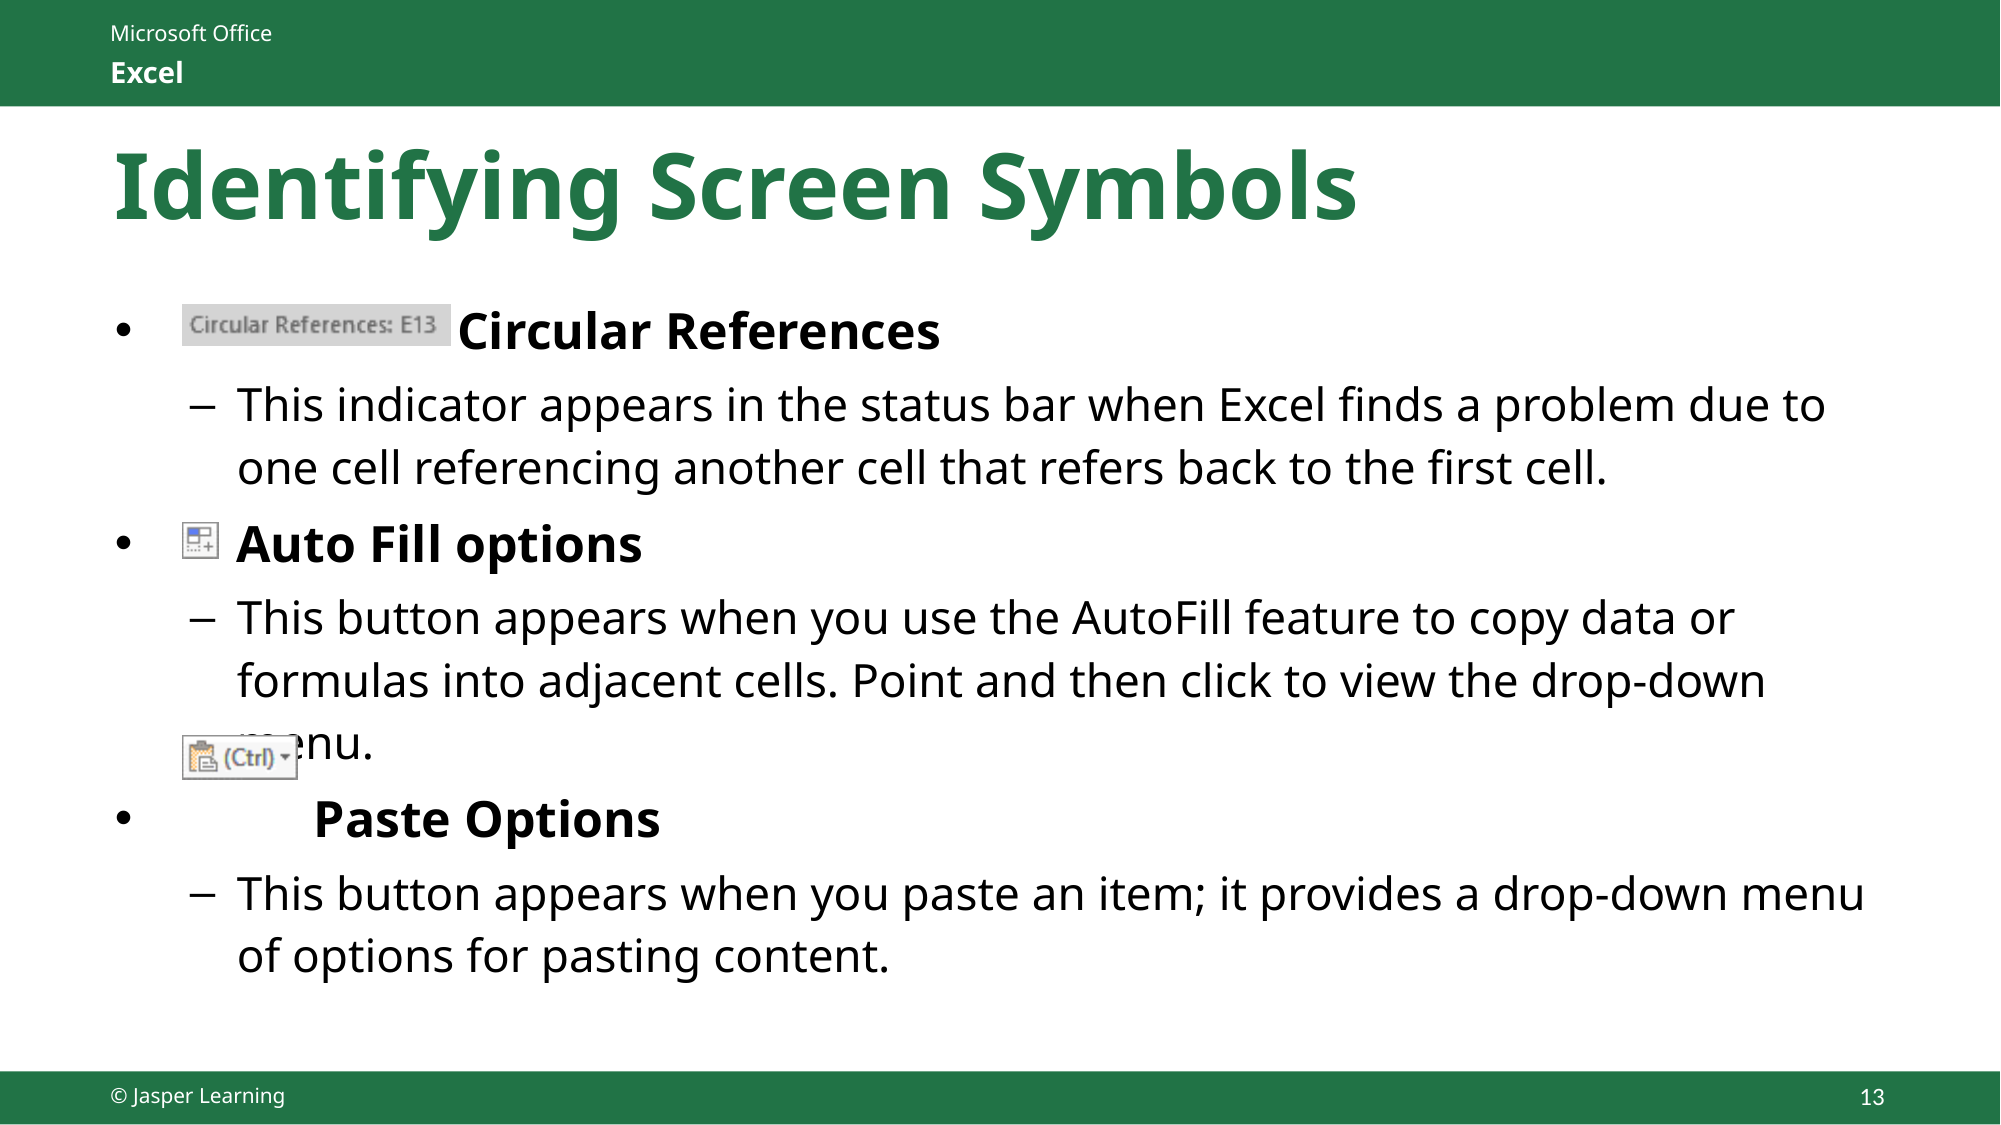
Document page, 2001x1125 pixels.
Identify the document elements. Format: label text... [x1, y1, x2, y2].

picture [181, 522, 219, 559]
footer © Jasper Learning [95, 1065, 729, 1125]
picture [181, 735, 298, 780]
slide_number 13 [1433, 1065, 1900, 1125]
list Circular References This indicator appears in the status bar when Excel finds a problem due to one cell referencing another cell that refers back to the first cell. Auto Fill options This button appears when you use the AutoFill feature to copy data or formulas into adjacent cells. Point and then click to view the drop-down menu. Paste Options This button appears when you paste an item; it provides a drop-down menu of options for pasting content. [99, 283, 1904, 1026]
picture [181, 304, 451, 346]
title Identifying Screen Symbols [99, 118, 1866, 248]
